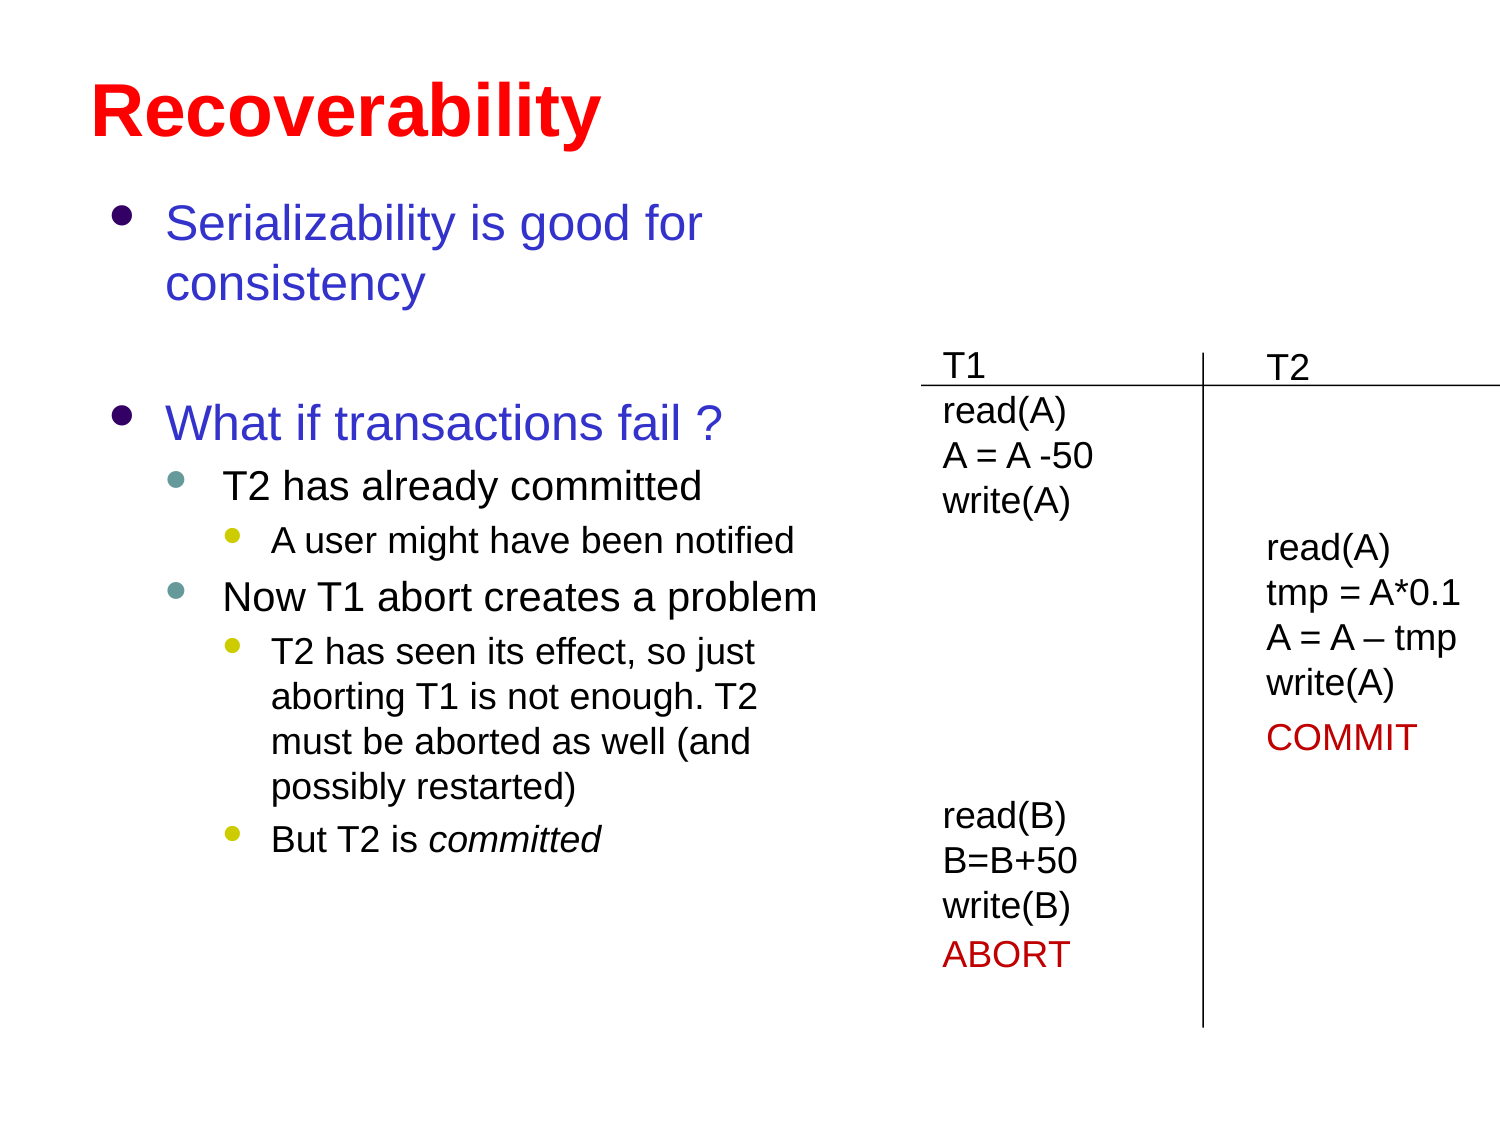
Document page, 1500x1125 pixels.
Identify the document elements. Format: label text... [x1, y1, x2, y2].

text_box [920, 332, 1500, 1028]
title Recoverability [74, 19, 1313, 160]
list Serializability is good for consistency What if transactions fail ? T2 has already committed A user might have been notified Now T1 abort creates a problem T2 has seen its effect, so just aborting T1 is not enough. T2 must be aborted as well (and possibly restarted) But T2 is committed [93, 182, 839, 984]
